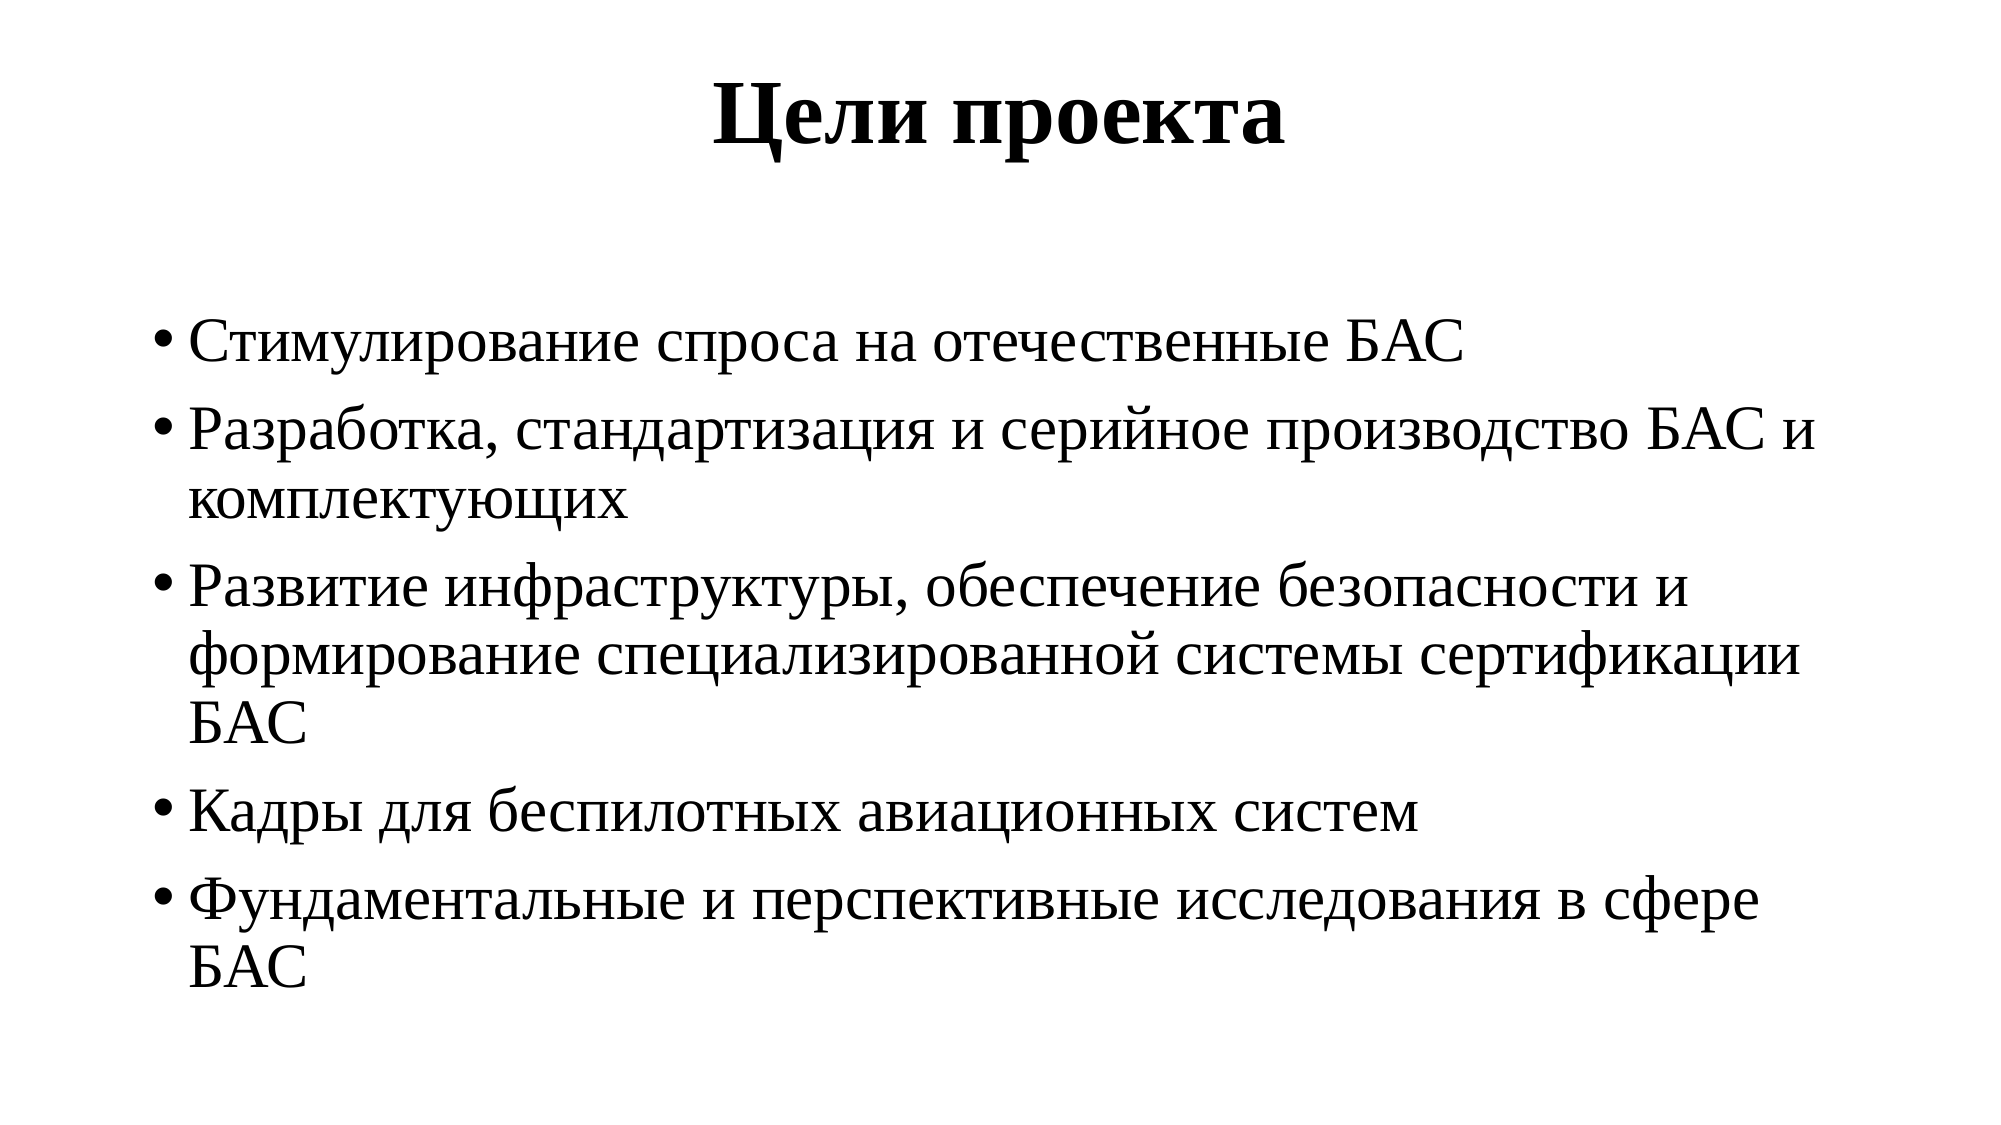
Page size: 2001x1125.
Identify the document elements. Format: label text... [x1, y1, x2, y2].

title Цели проекта [137, 59, 1863, 278]
list Стимулирование спроса на отечественные БАС Разработка, стандартизация и серийное производство БАС и комплектующих Развитие инфраструктуры, обеспечение безопасности и формирование специализированной системы сертификации БАС Кадры для беспилотных авиационных систем Фундаментальные и перспективные исследования в сфере БАС [137, 299, 1863, 1014]
